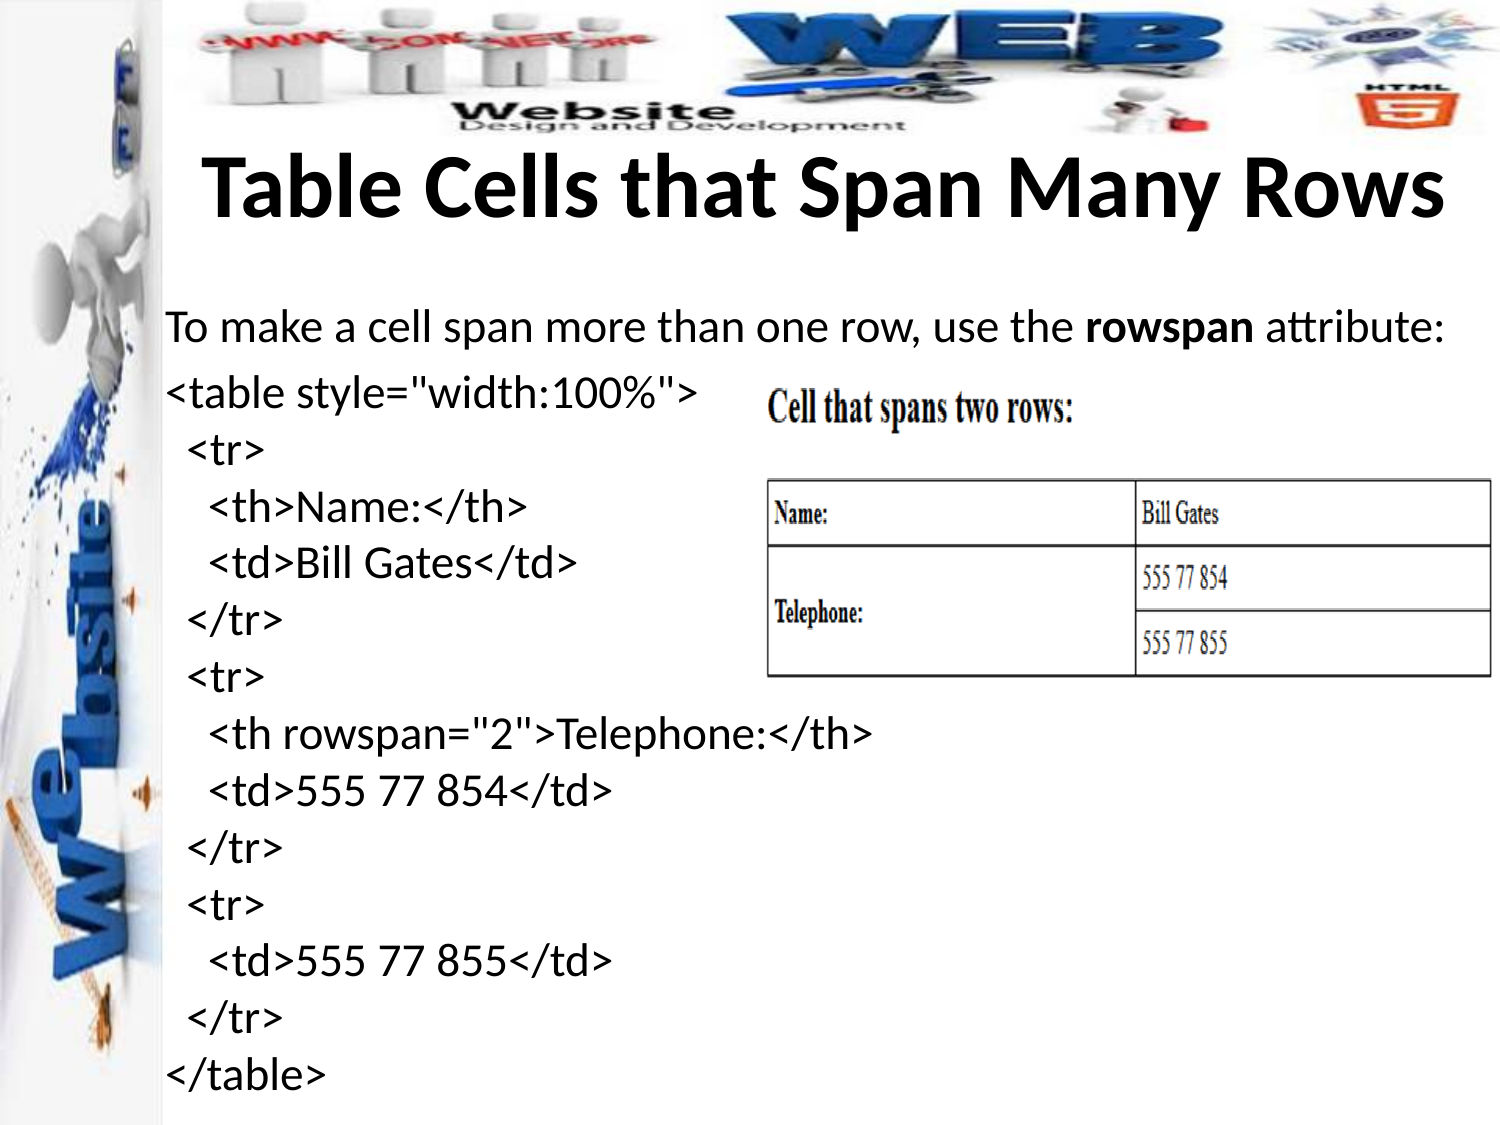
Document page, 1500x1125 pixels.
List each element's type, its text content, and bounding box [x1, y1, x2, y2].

picture [0, 0, 1500, 1125]
list To make a cell span more than one row, use the rowspan attribute: <table style="width:100%"> <tr> <th>Name:</th> <td>Bill Gates</td> </tr> <tr> <th rowspan="2">Telephone:</th> <td>555 77 854</td> </tr> <tr> <td>555 77 855</td> </tr> </table> [150, 287, 1500, 1125]
title Table Cells that Span Many Rows [150, 87, 1500, 275]
picture [762, 362, 1498, 688]
